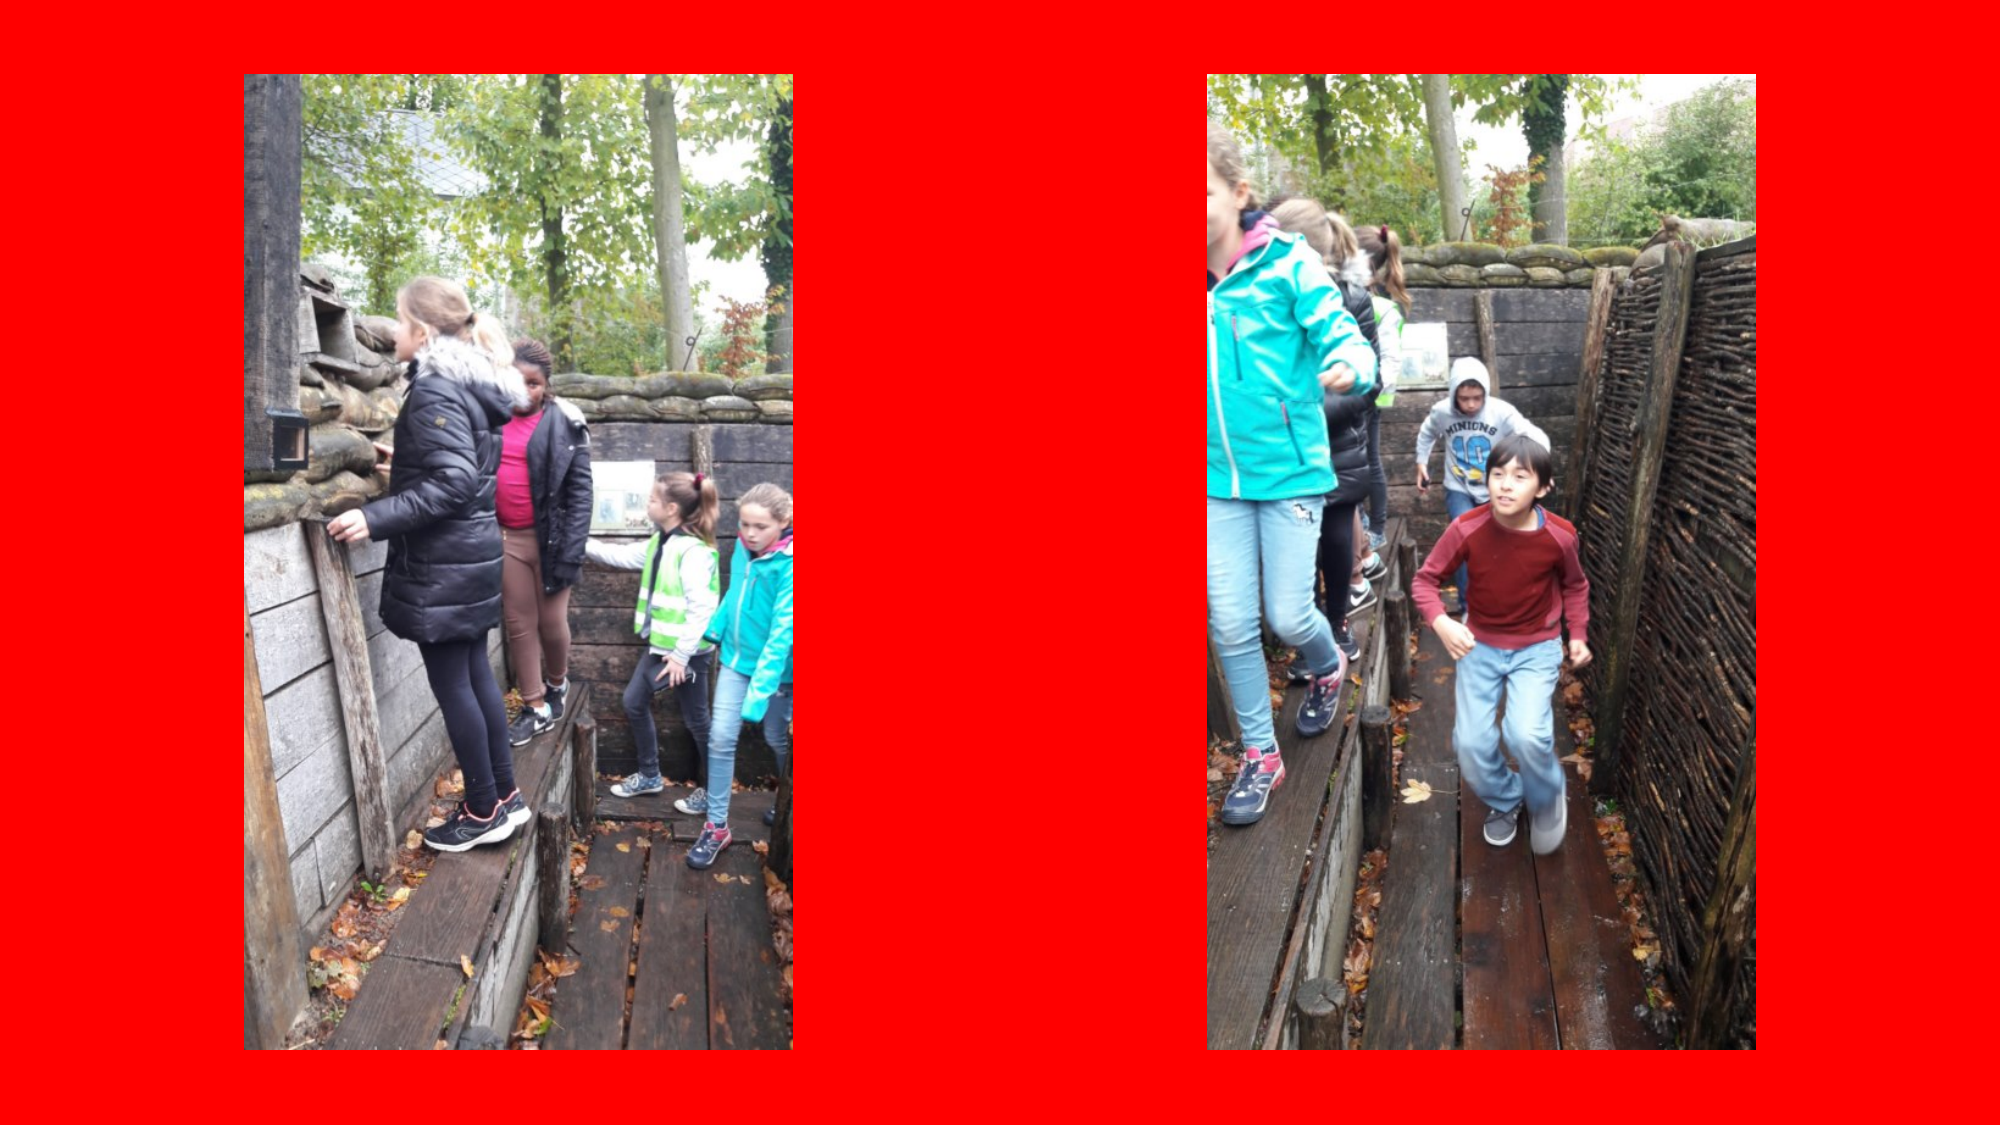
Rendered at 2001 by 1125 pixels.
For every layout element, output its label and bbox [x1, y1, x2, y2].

picture [1206, 74, 1756, 1050]
picture [244, 74, 793, 1050]
